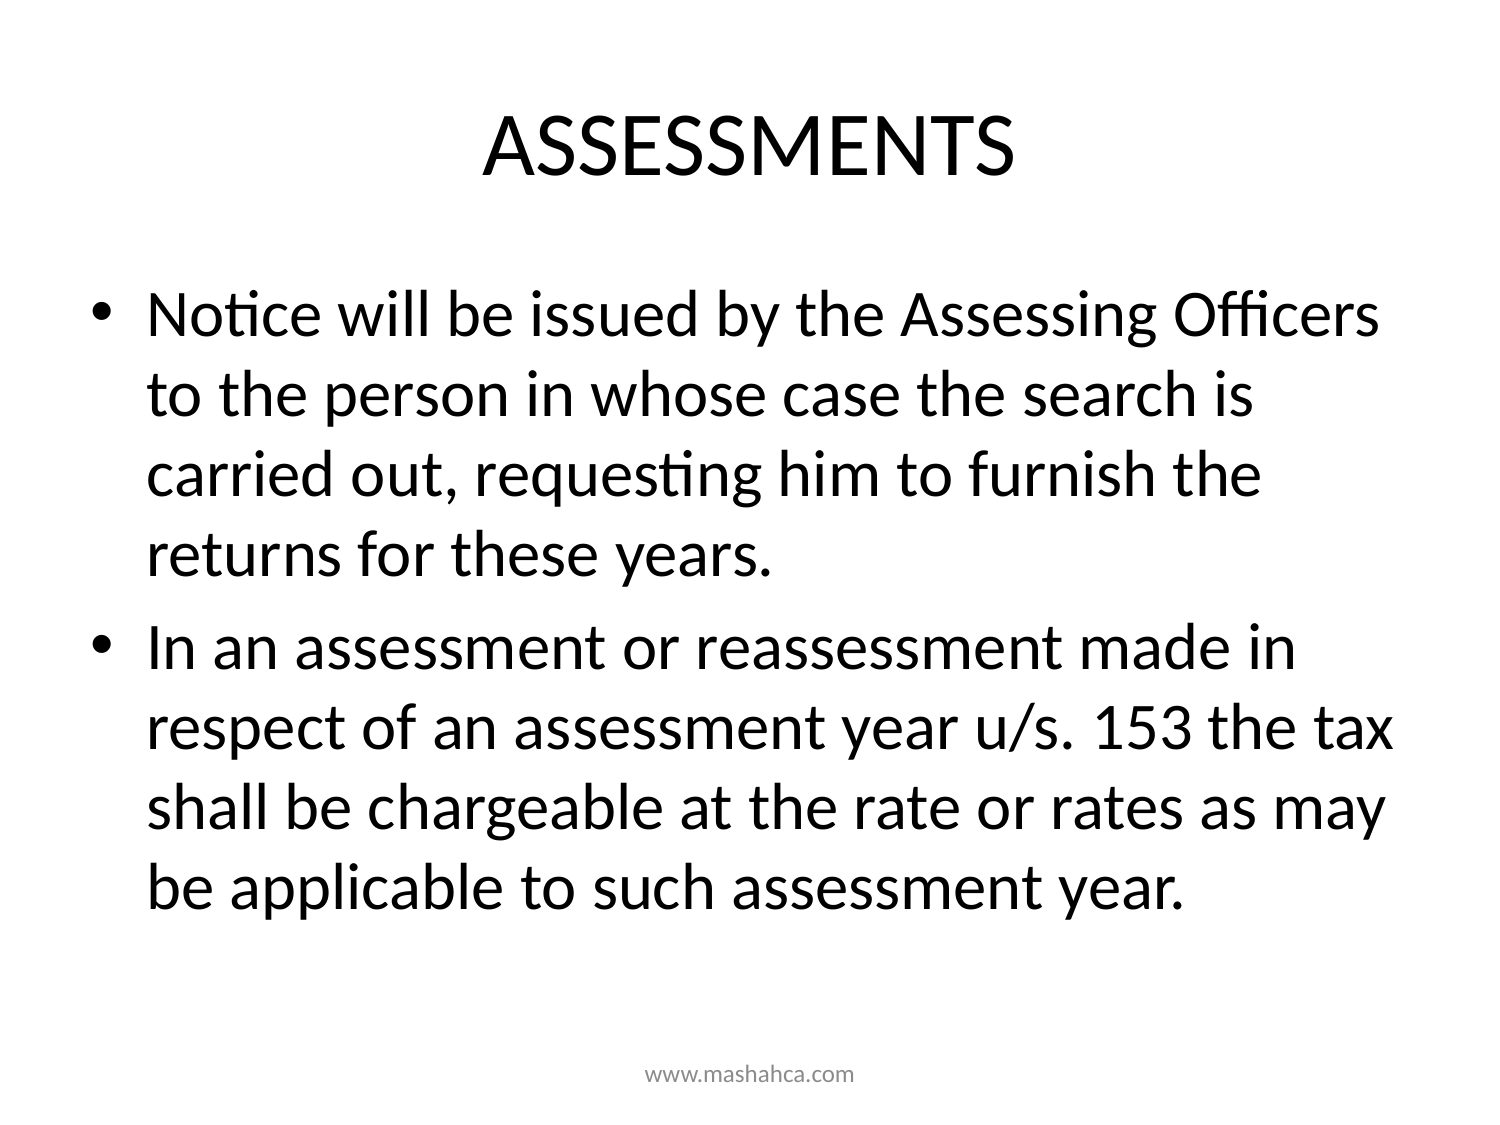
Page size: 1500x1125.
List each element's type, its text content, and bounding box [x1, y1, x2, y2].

title ASSESSMENTS [75, 45, 1425, 233]
list Notice will be issued by the Assessing Officers to the person in whose case the search is carried out, requesting him to furnish the returns for these years. In an assessment or reassessment made in respect of an assessment year u/s. 153 the tax shall be chargeable at the rate or rates as may be applicable to such assessment year. [75, 262, 1425, 1005]
footer www.mashahca.com [512, 1042, 988, 1103]
